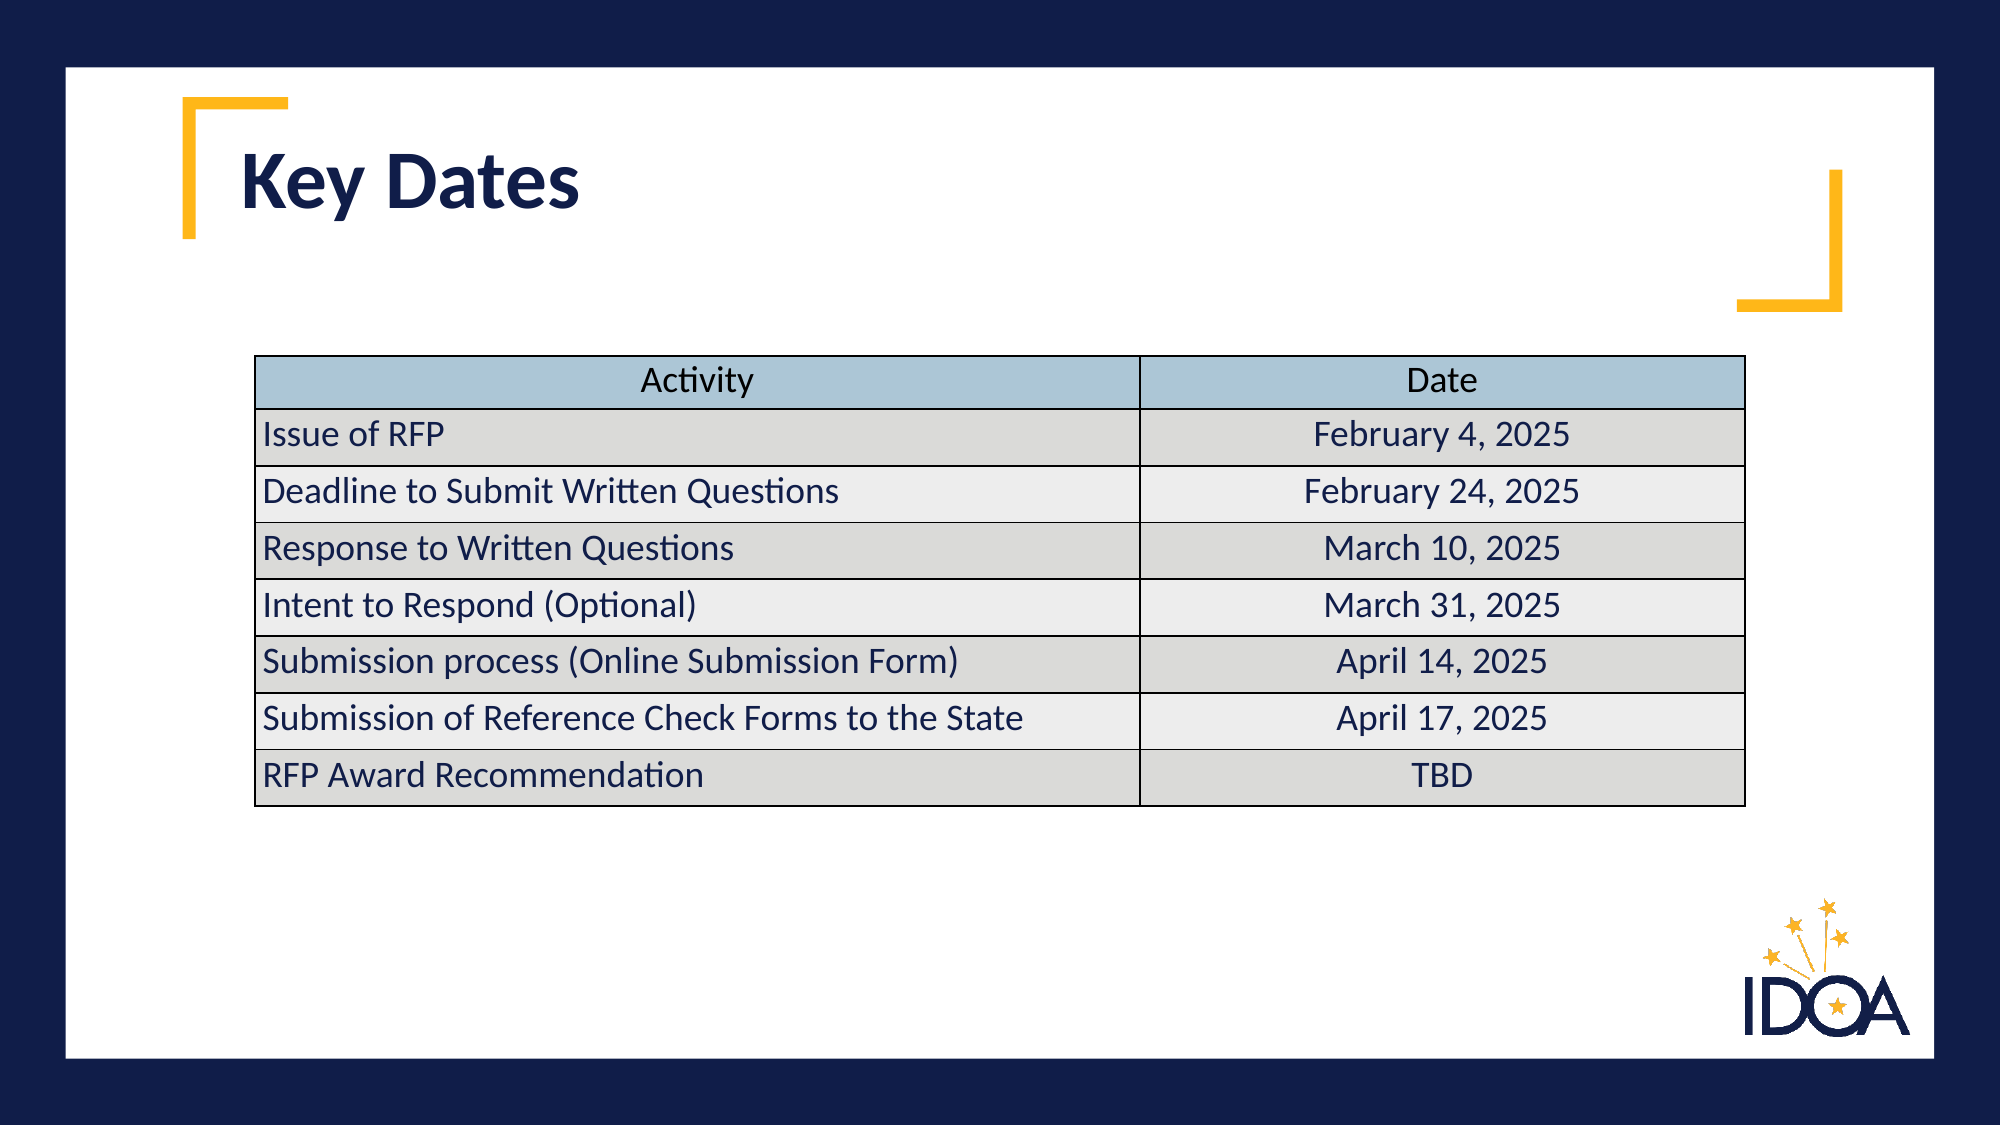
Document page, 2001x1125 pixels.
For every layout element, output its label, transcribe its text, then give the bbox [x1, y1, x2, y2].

table_cell March 10, 2025 [1141, 523, 1744, 578]
table_cell Submission of Reference Check Forms to the State [256, 694, 1139, 749]
table_cell February 4, 2025 [1141, 410, 1744, 465]
table_cell April 17, 2025 [1141, 694, 1744, 749]
table_cell TBD [1141, 750, 1744, 805]
table_cell April 14, 2025 [1141, 637, 1744, 692]
table_cell Submission process (Online Submission Form) [256, 637, 1139, 692]
table_cell February 24, 2025 [1141, 467, 1744, 522]
table_header Date [1141, 357, 1744, 408]
table_cell Intent to Respond (Optional) [256, 580, 1139, 635]
title Key Dates [226, 129, 1802, 266]
table_cell March 31, 2025 [1141, 580, 1744, 635]
table_cell Issue of RFP [256, 410, 1139, 465]
table_cell RFP Award Recommendation [256, 750, 1139, 805]
table_cell Response to Written Questions [256, 523, 1139, 578]
picture [1702, 857, 1959, 1114]
table_cell Deadline to Submit Written Questions [256, 467, 1139, 522]
table_header Activity [256, 357, 1139, 408]
